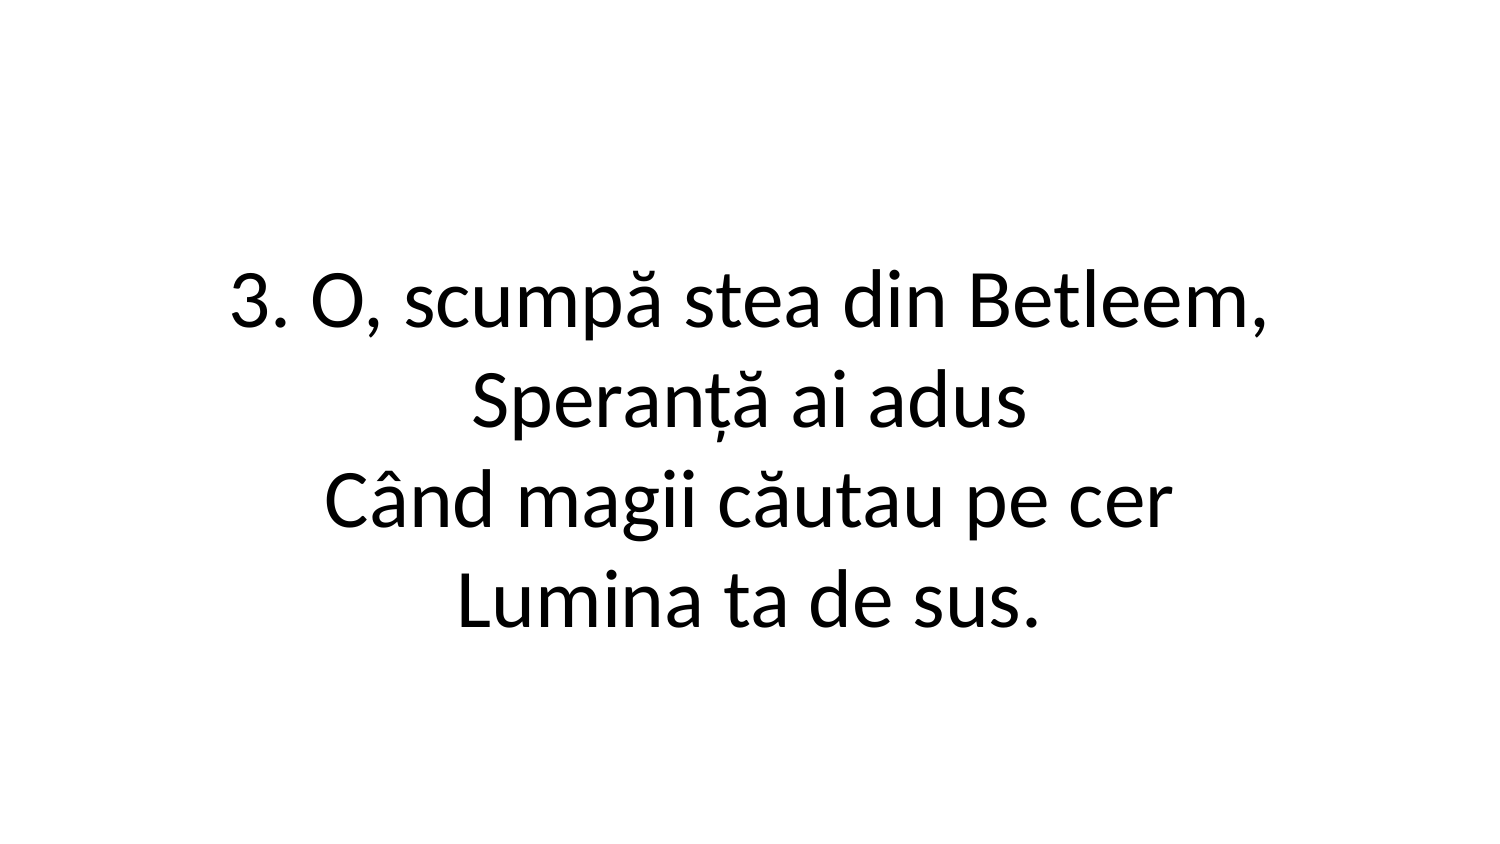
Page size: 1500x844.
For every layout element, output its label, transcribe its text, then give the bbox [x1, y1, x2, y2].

text_box 3. O, scumpă stea din Betleem, Speranță ai adus Când magii căutau pe cer Lumina ta de sus. [213, 192, 1287, 652]
